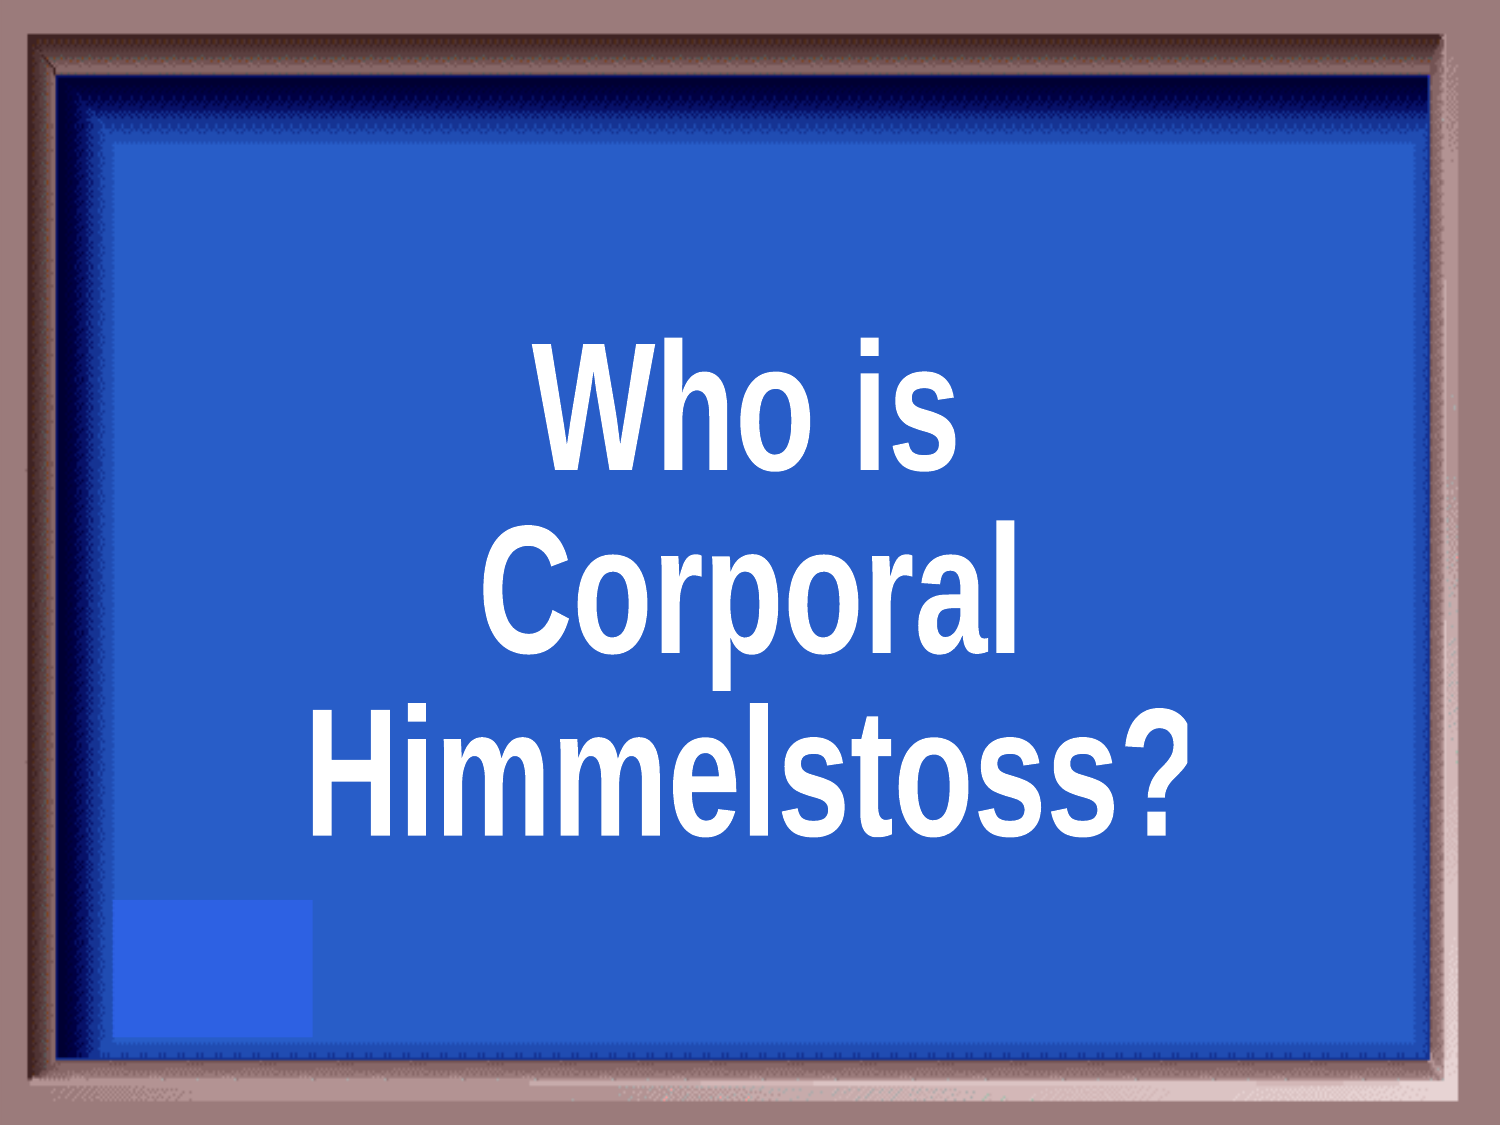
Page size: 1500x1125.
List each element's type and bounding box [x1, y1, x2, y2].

text_box [112, 899, 313, 1038]
picture [0, 0, 1500, 1125]
